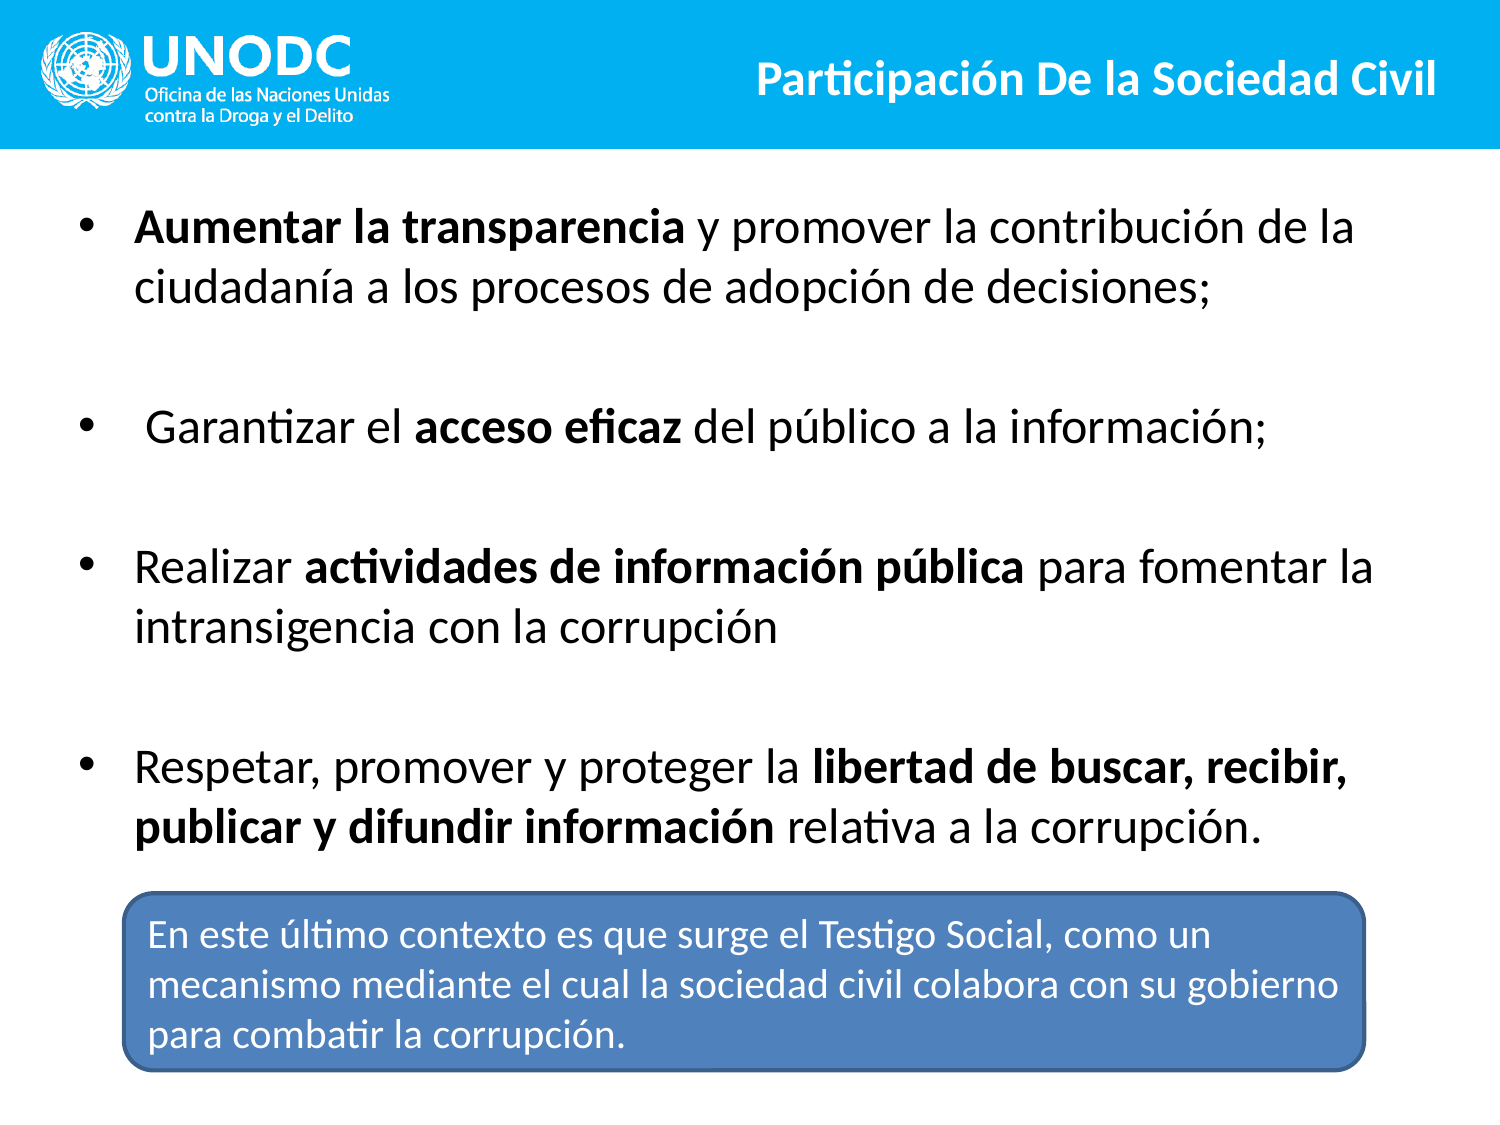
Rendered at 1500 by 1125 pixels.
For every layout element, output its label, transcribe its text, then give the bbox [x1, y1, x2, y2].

picture [92, 99, 110, 105]
text_box En este último contexto es que surge el Testigo Social, como un mecanismo mediante el cual la sociedad civil colabora con su gobierno para combatir la corrupción. [121, 891, 1367, 1073]
picture [317, 36, 349, 76]
picture [209, 88, 215, 101]
picture [145, 37, 177, 76]
list Aumentar la transparencia y promover la contribución de la ciudadanía a los procesos de adopción de decisiones; Garantizar el acceso eficaz del público a la información; Realizar actividades de información pública para fomentar la intransigencia con la corrupción Respetar, promover y proteger la libertad de buscar, recibir, publicar y difundir información relativa a la corrupción. [63, 186, 1414, 929]
picture [278, 37, 311, 74]
picture [100, 63, 130, 100]
picture [42, 37, 80, 105]
picture [271, 93, 281, 101]
picture [187, 37, 222, 74]
picture [55, 33, 118, 96]
picture [114, 38, 129, 63]
picture [237, 94, 243, 101]
picture [195, 93, 200, 101]
text_box Participación De la Sociedad Civil [741, 38, 1454, 113]
picture [230, 36, 270, 76]
picture [365, 88, 371, 101]
